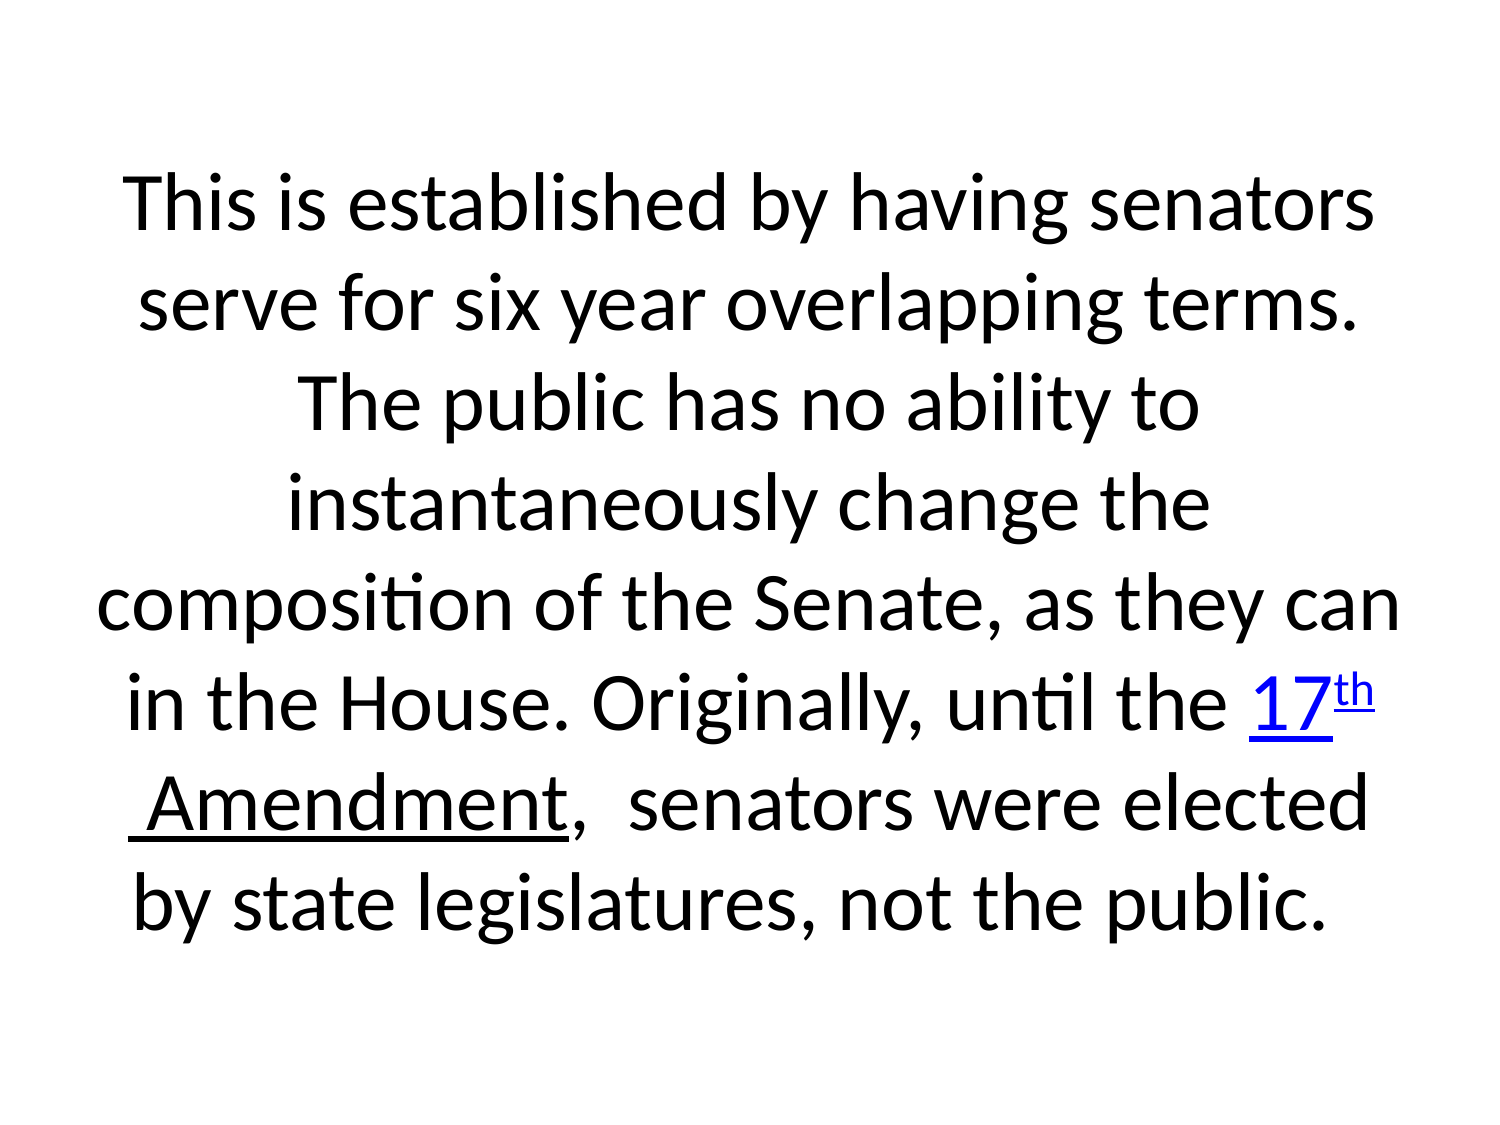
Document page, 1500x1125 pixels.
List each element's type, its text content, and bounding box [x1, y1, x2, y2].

title This is established by having senators serve for six year overlapping terms. The public has no ability to instantaneously change the composition of the Senate, as they can in the House. Originally, until the 17th Amendment, senators were elected by state legislatures, not the public. [74, 44, 1426, 1051]
